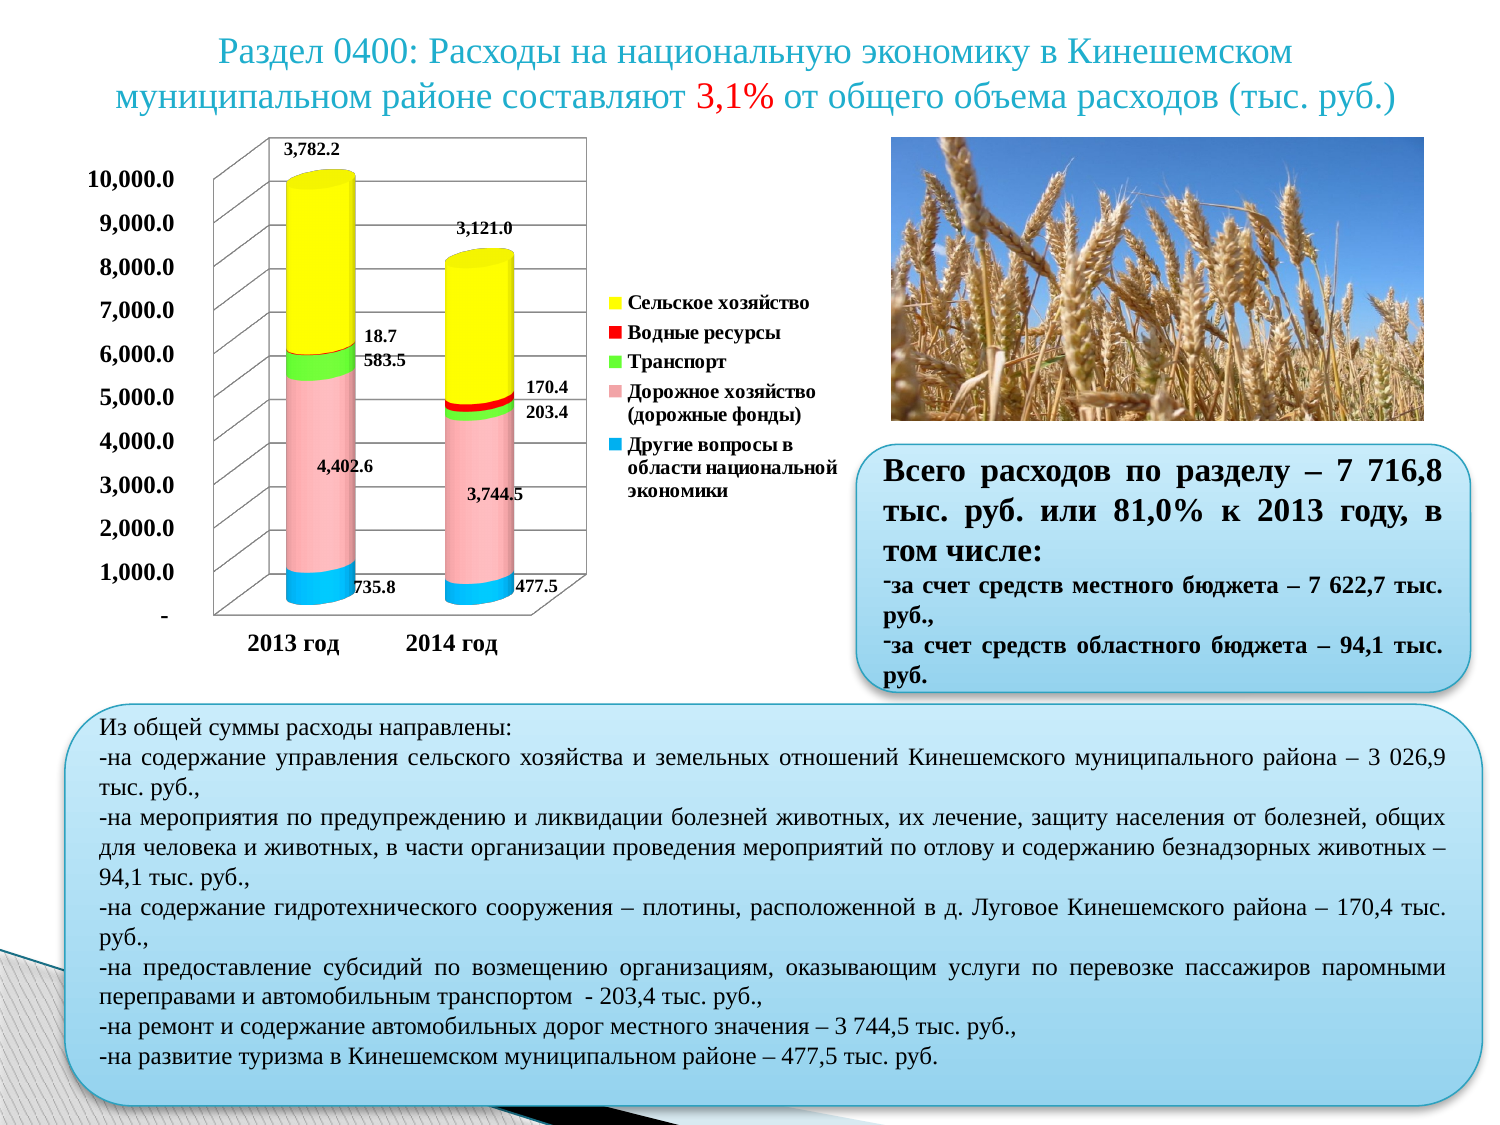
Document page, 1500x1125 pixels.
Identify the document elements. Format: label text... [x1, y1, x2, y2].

chart [64, 125, 857, 670]
text_box Из общей суммы расходы направлены: -на содержание управления сельского хозяйства и земельных отношений Кинешемского муниципального района – 3 026,9 тыс. руб., -на мероприятия по предупреждению и ликвидации болезней животных, их лечение, защиту населения от болезней, общих для человека и животных, в части организации проведения мероприятий по отлову и содержанию безнадзорных животных – 94,1 тыс. руб., -на содержание гидротехнического сооружения – плотины, расположенной в д. Луговое Кинешемского района – 170,4 тыс. руб., -на предоставление субсидий по возмещению организациям, оказывающим услуги по перевозке пассажиров паромными переправами и автомобильным транспортом - 203,4 тыс. руб., -на ремонт и содержание автомобильных дорог местного значения – 3 744,5 тыс. руб., -на развитие туризма в Кинешемском муниципальном районе – 477,5 тыс. руб. [64, 703, 1484, 1107]
text_box Всего расходов по разделу – 7 716,8 тыс. руб. или 81,0% к 2013 году, в том числе: за счет средств местного бюджета – 7 622,7 тыс. руб., за счет средств областного бюджета – 94,1 тыс. руб. [861, 443, 1472, 694]
picture [891, 136, 1424, 421]
text_box Раздел 0400: Расходы на национальную экономику в Кинешемском муниципальном районе составляют 3,1% от общего объема расходов (тыс. руб.) [76, 19, 1436, 124]
